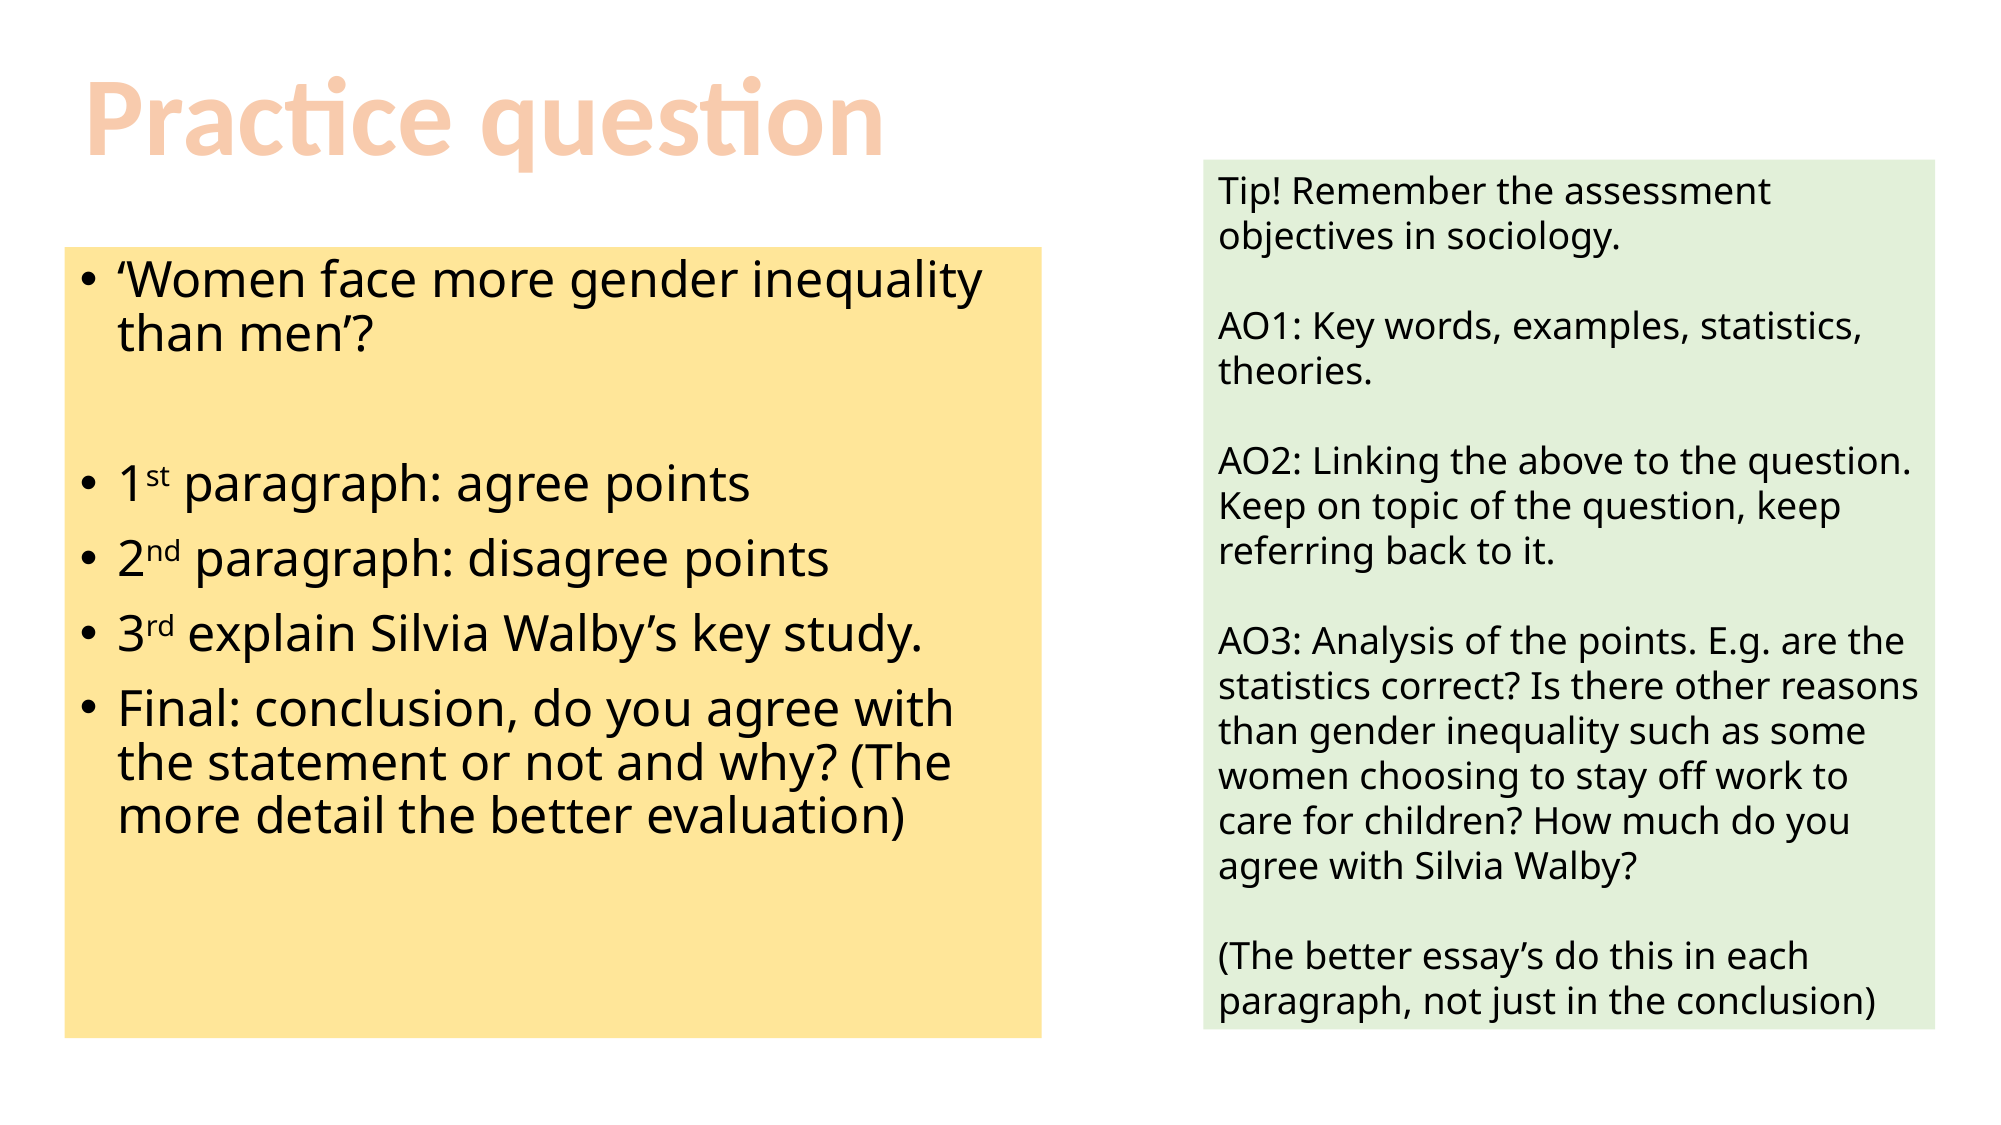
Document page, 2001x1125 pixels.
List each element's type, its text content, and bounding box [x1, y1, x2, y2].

text_box Tip! Remember the assessment objectives in sociology. AO1: Key words, examples, statistics, theories. AO2: Linking the above to the question. Keep on topic of the question, keep referring back to it. AO3: Analysis of the points. E.g. are the statistics correct? Is there other reasons than gender inequality such as some women choosing to stay off work to care for children? How much do you agree with Silvia Walby? (The better essay’s do this in each paragraph, not just in the conclusion) [1203, 159, 1936, 1030]
text_box Practice question [69, 35, 903, 186]
list ‘Women face more gender inequality than men’? 1st paragraph: agree points 2nd paragraph: disagree points 3rd explain Silvia Walby’s key study. Final: conclusion, do you agree with the statement or not and why? (The more detail the better evaluation) [64, 247, 1042, 1039]
